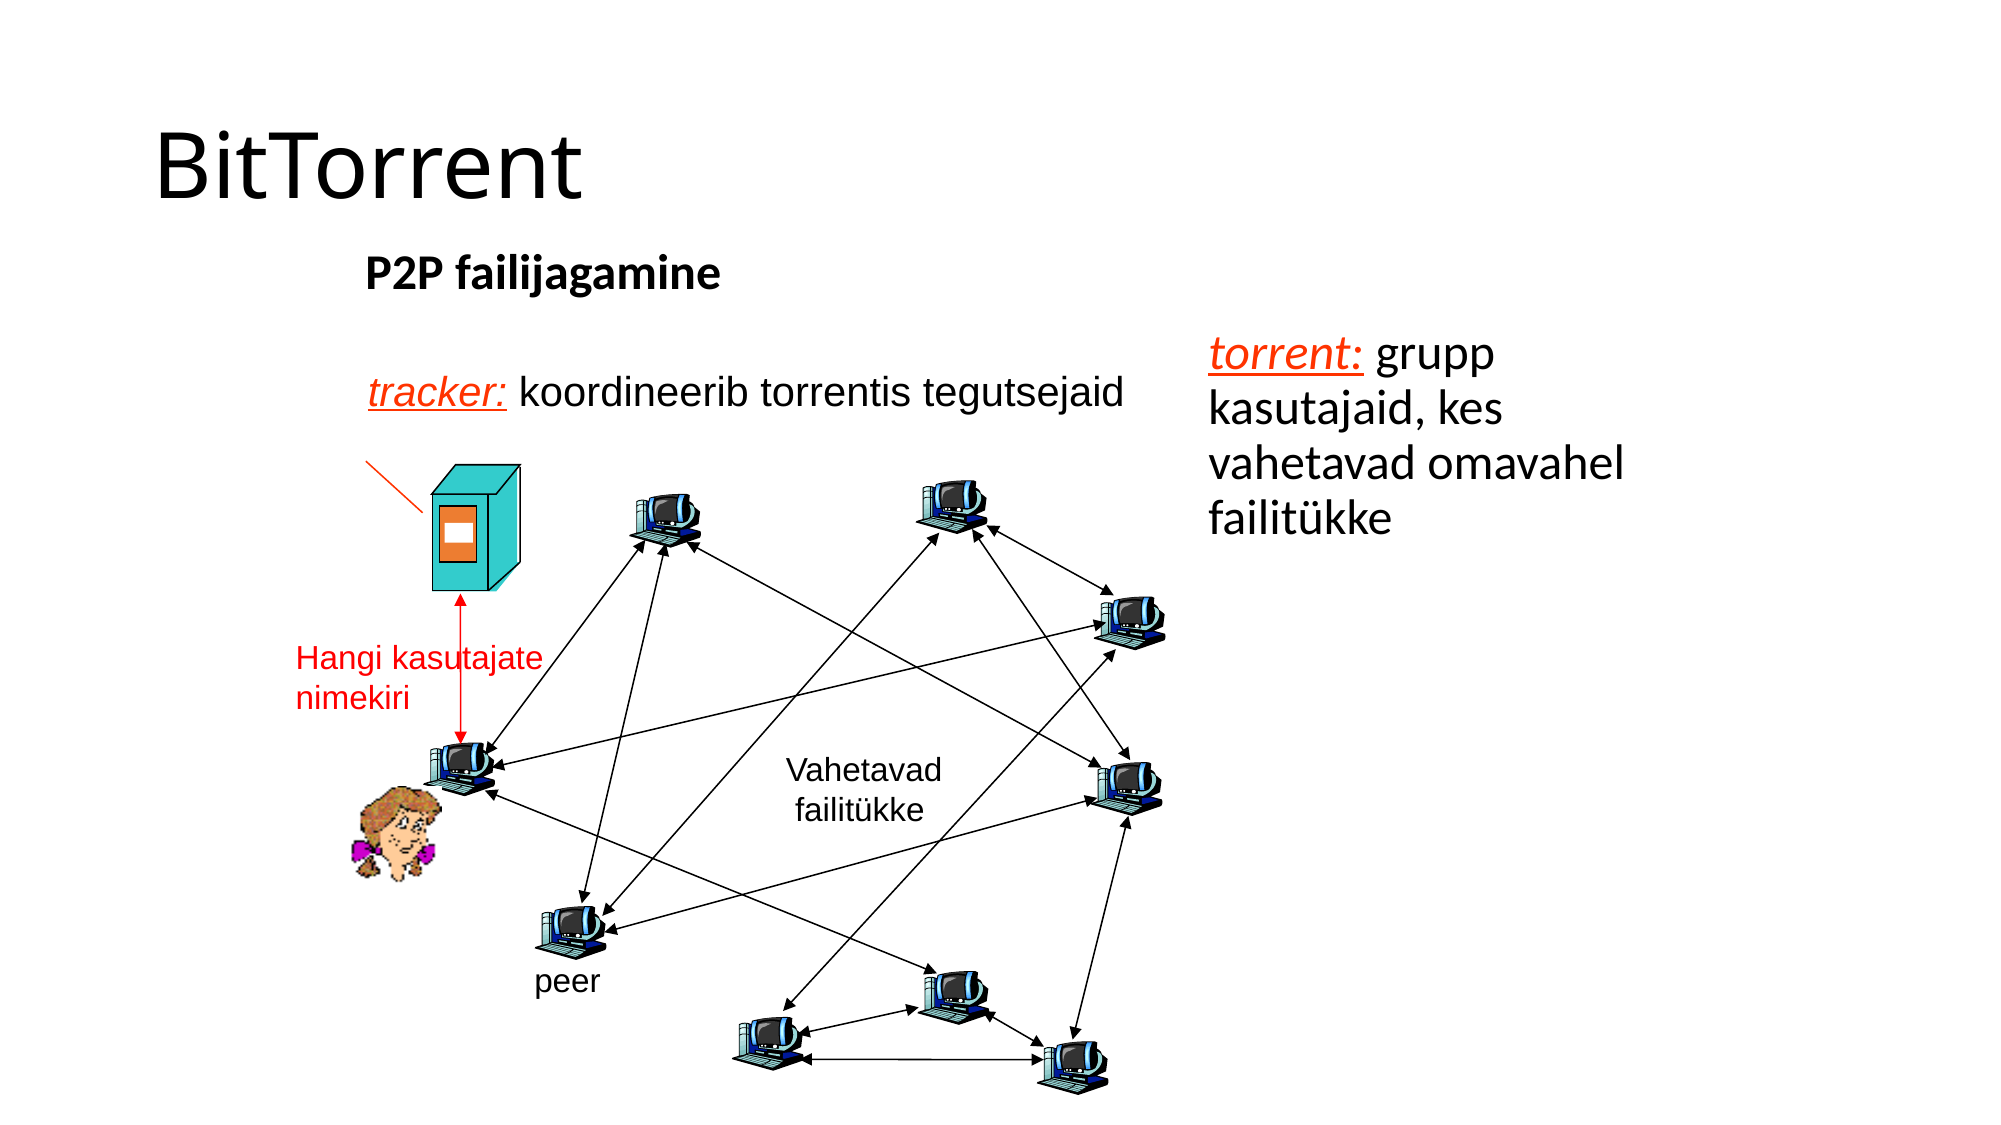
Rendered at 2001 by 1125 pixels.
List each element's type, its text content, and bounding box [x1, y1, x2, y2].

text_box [279, 461, 1167, 1096]
text_box tracker: koordineerib torrentis tegutsejaid [353, 357, 1141, 423]
title BitTorrent [137, 59, 1863, 278]
text_box P2P failijagamine [350, 232, 1006, 322]
text_box torrent: grupp kasutajaid, kes vahetavad omavahel failitükke [1193, 326, 1753, 551]
